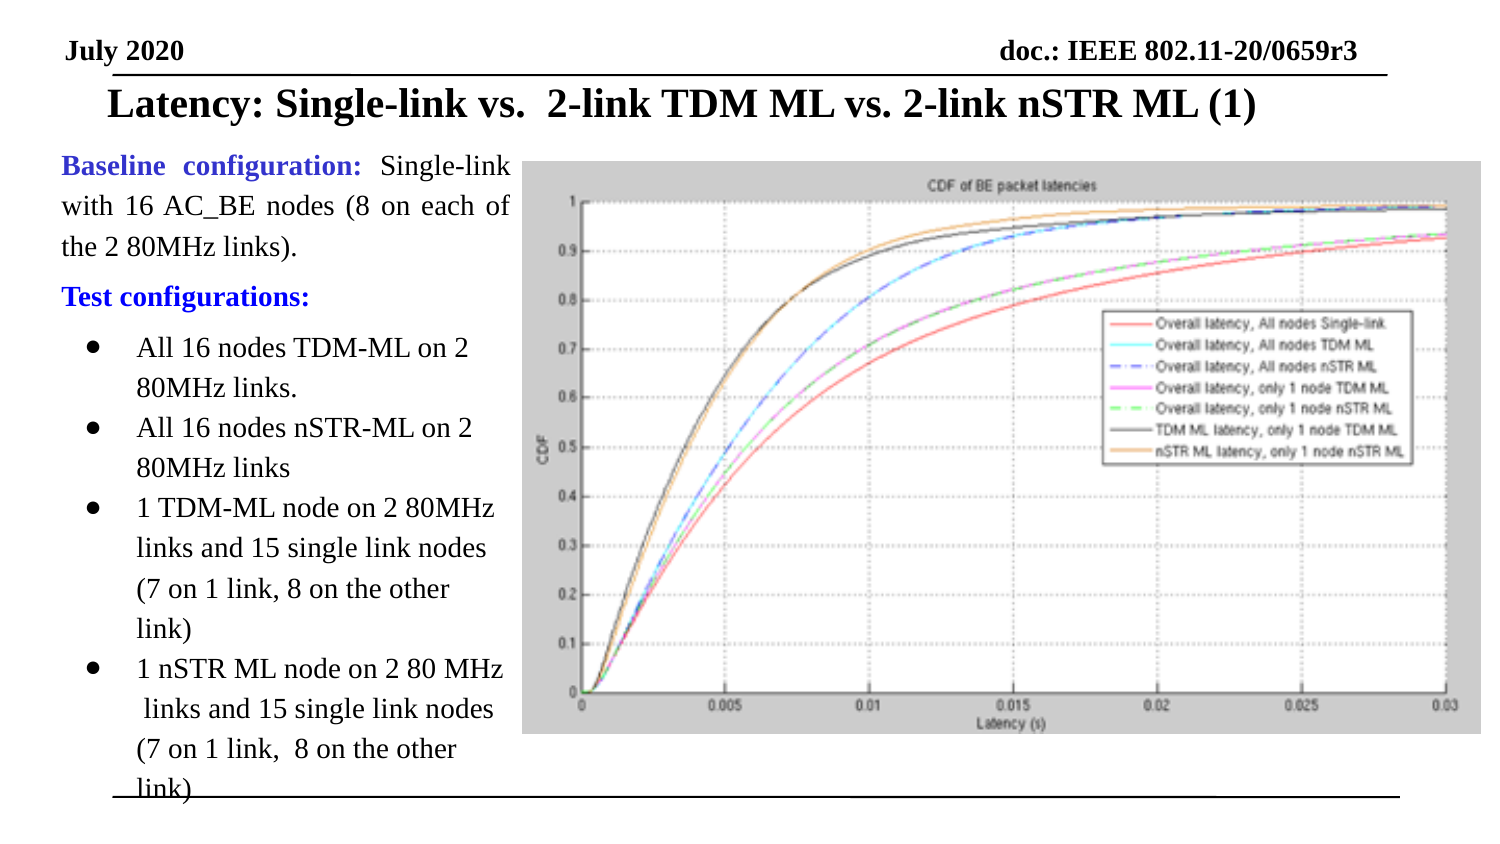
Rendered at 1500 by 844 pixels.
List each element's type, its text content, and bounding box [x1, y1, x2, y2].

text_box Latency: Single-link vs. 2-link TDM ML vs. 2-link nSTR ML (1) [92, 52, 1406, 124]
list Baseline configuration: Single-link with 16 AC_BE nodes (8 on each of the 2 80MHz links). Test configurations: All 16 nodes TDM-ML on 2 80MHz links. All 16 nodes nSTR-ML on 2 80MHz links 1 TDM-ML node on 2 80MHz links and 15 single link nodes (7 on 1 link, 8 on the other link) 1 nSTR ML node on 2 80 MHz links and 15 single link nodes (7 on 1 link, 8 on the other link) [50, 135, 523, 678]
picture [522, 161, 1482, 734]
